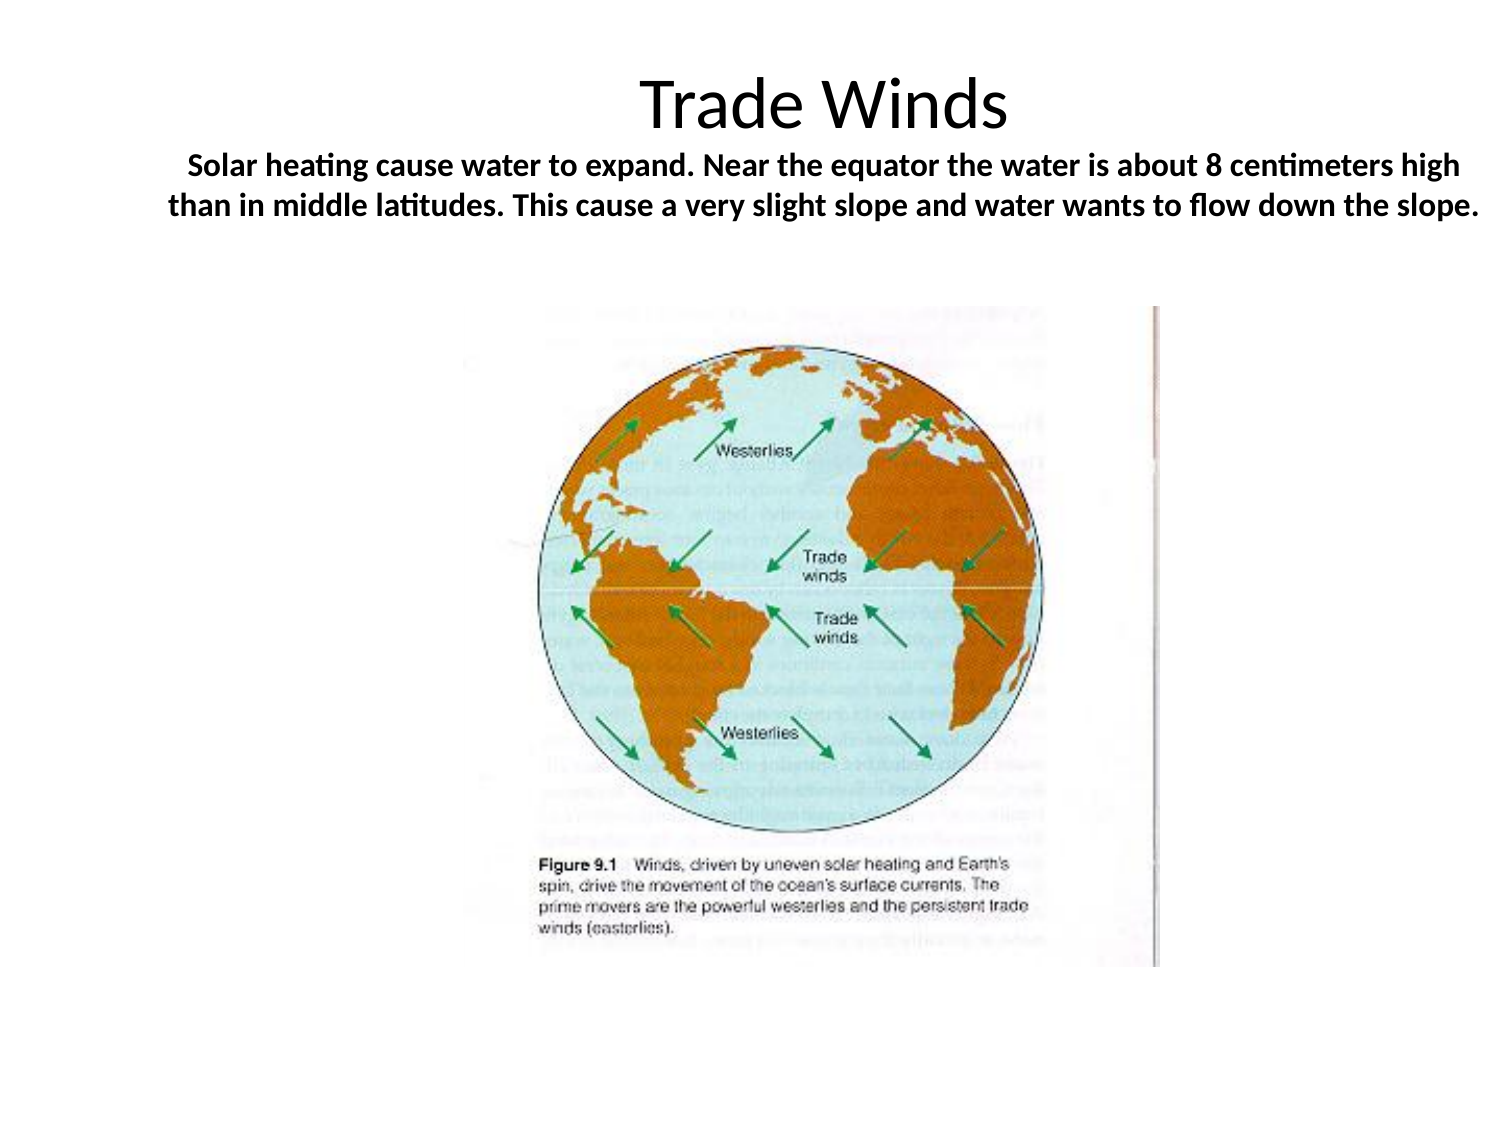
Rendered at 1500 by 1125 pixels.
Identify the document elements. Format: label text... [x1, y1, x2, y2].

title Trade Winds Solar heating cause water to expand. Near the equator the water is about 8 centimeters high than in middle latitudes. This cause a very slight slope and water wants to flow down the slope. [150, 45, 1500, 233]
picture [463, 306, 1160, 968]
